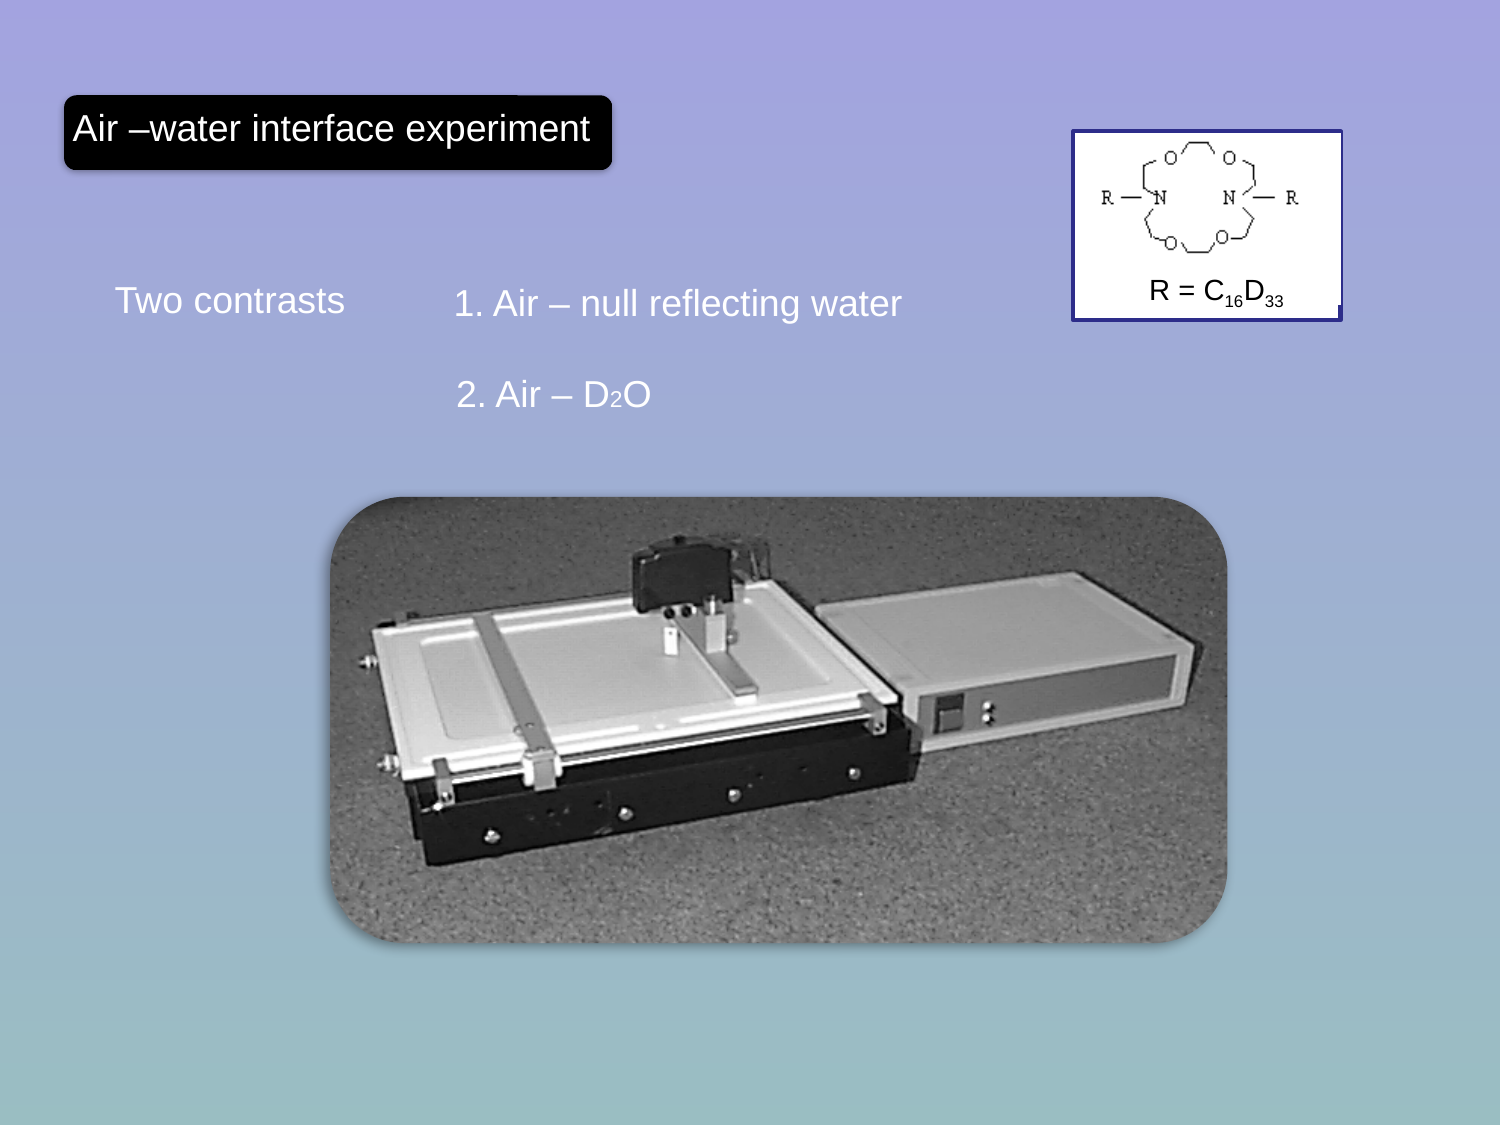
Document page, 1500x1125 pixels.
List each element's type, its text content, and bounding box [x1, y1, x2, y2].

text_box 1. Air – null reflecting water [438, 271, 918, 332]
text_box Two contrasts [99, 268, 361, 329]
text_box 2. Air – D2O [441, 362, 667, 423]
text_box Air –water interface experiment [57, 96, 606, 157]
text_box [1073, 130, 1341, 321]
text_box [64, 96, 613, 171]
picture [329, 496, 1228, 944]
